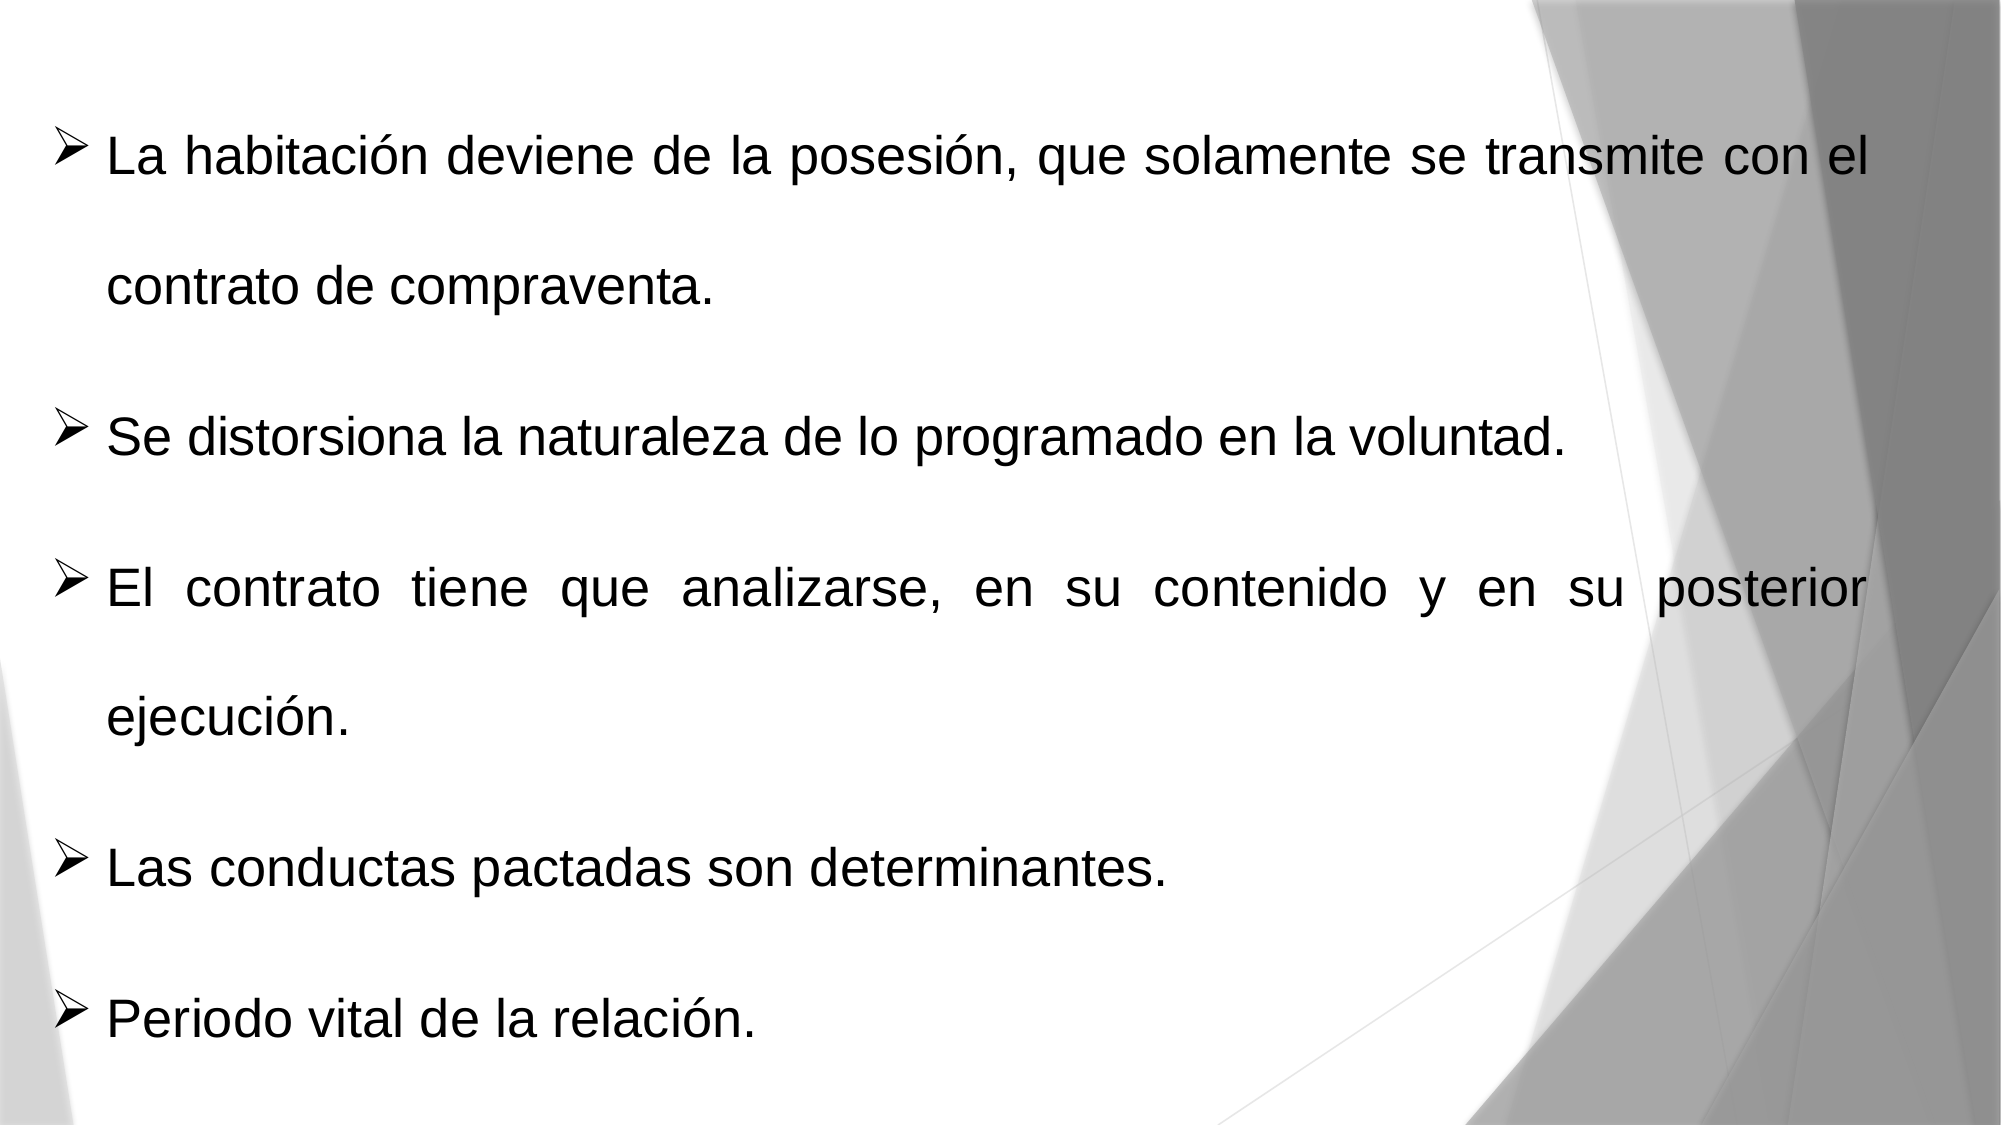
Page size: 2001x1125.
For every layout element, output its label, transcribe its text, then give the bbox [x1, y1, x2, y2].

list La habitación deviene de la posesión, que solamente se transmite con el contrato de compraventa. Se distorsiona la naturaleza de lo programado en la voluntad. El contrato tiene que analizarse, en su contenido y en su posterior ejecución. Las conductas pactadas son determinantes. Periodo vital de la relación. [35, 47, 1886, 1063]
